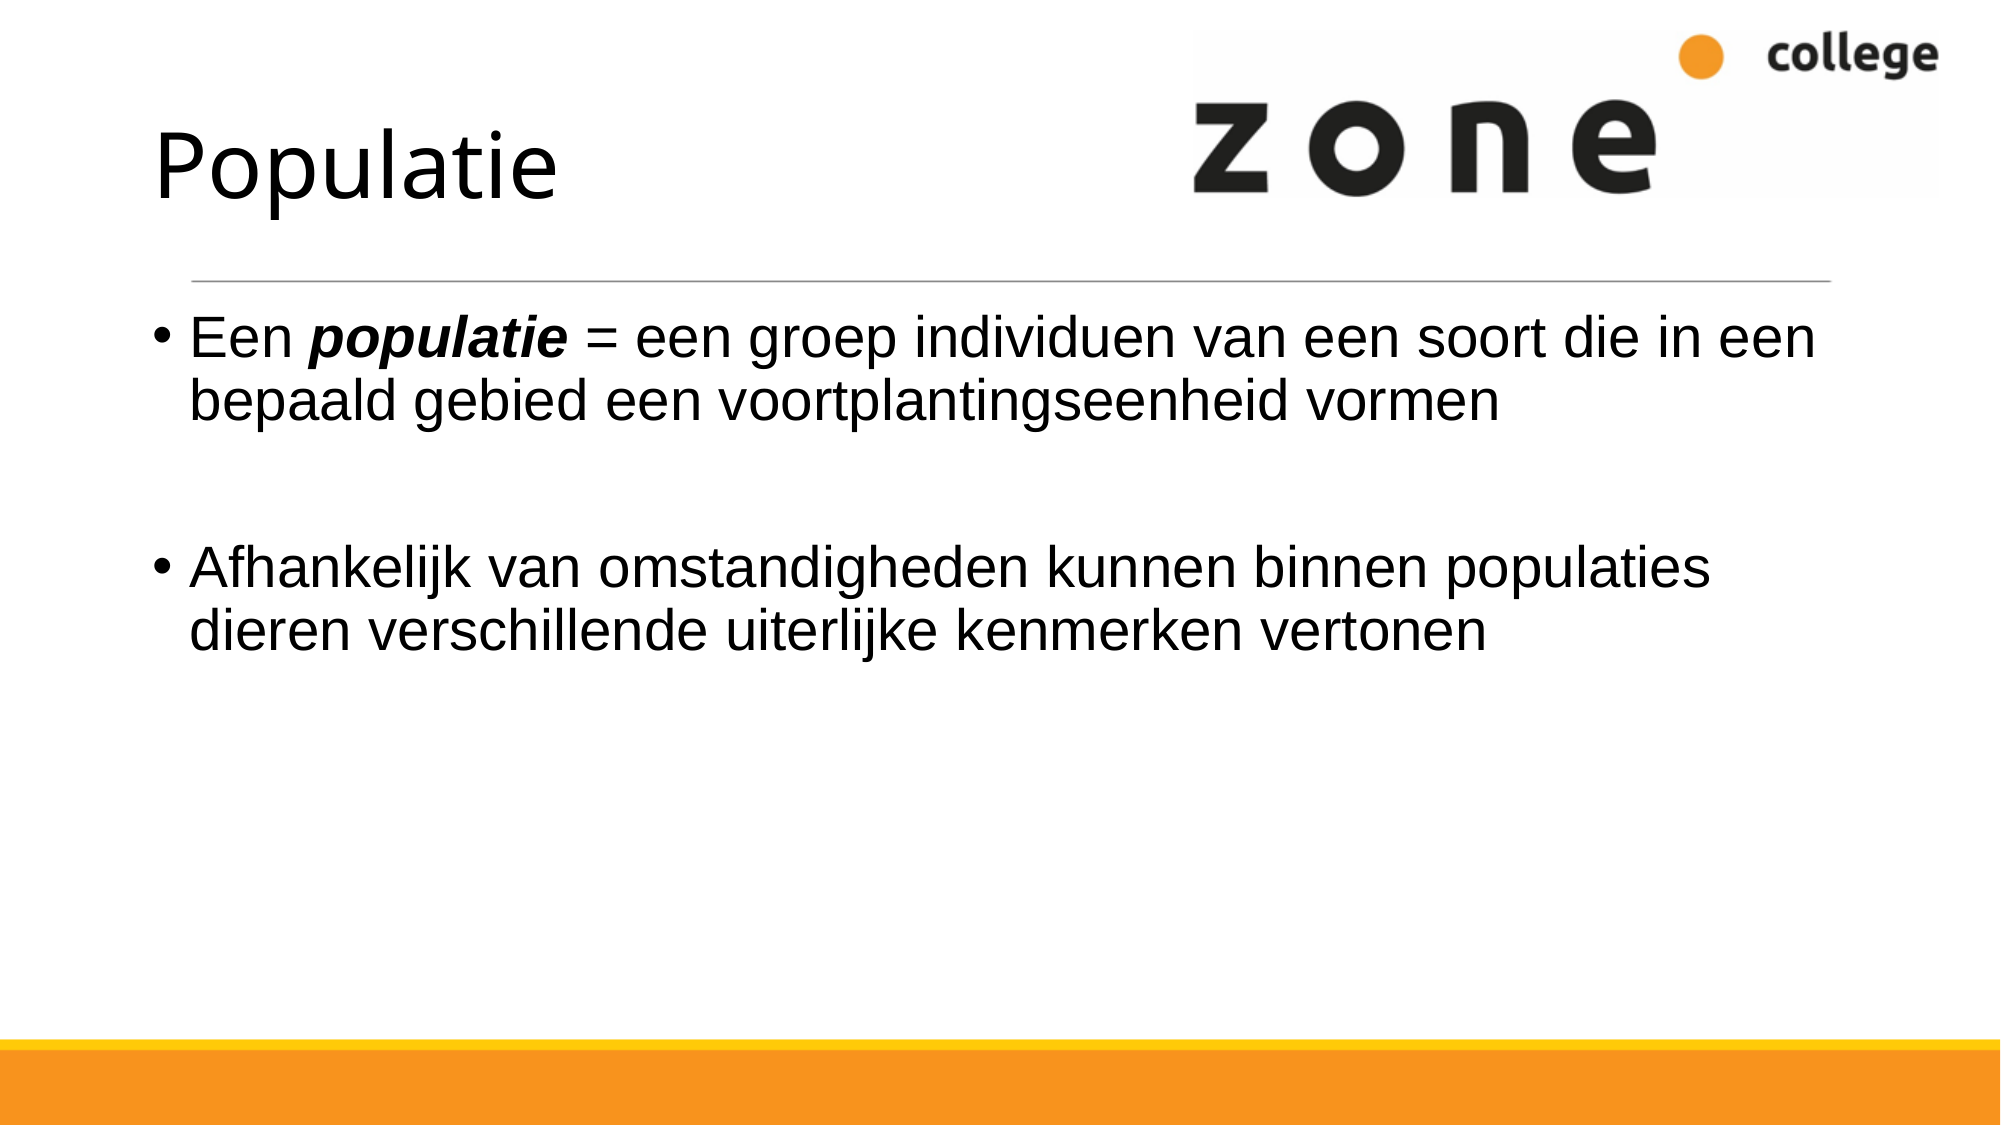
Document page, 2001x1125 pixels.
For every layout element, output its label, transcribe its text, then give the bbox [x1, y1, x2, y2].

picture [0, 0, 2001, 1125]
list Een populatie = een groep individuen van een soort die in een bepaald gebied een voortplantingseenheid vormen Afhankelijk van omstandigheden kunnen binnen populaties dieren verschillende uiterlijke kenmerken vertonen [137, 299, 1863, 1014]
title Populatie [137, 59, 1863, 278]
